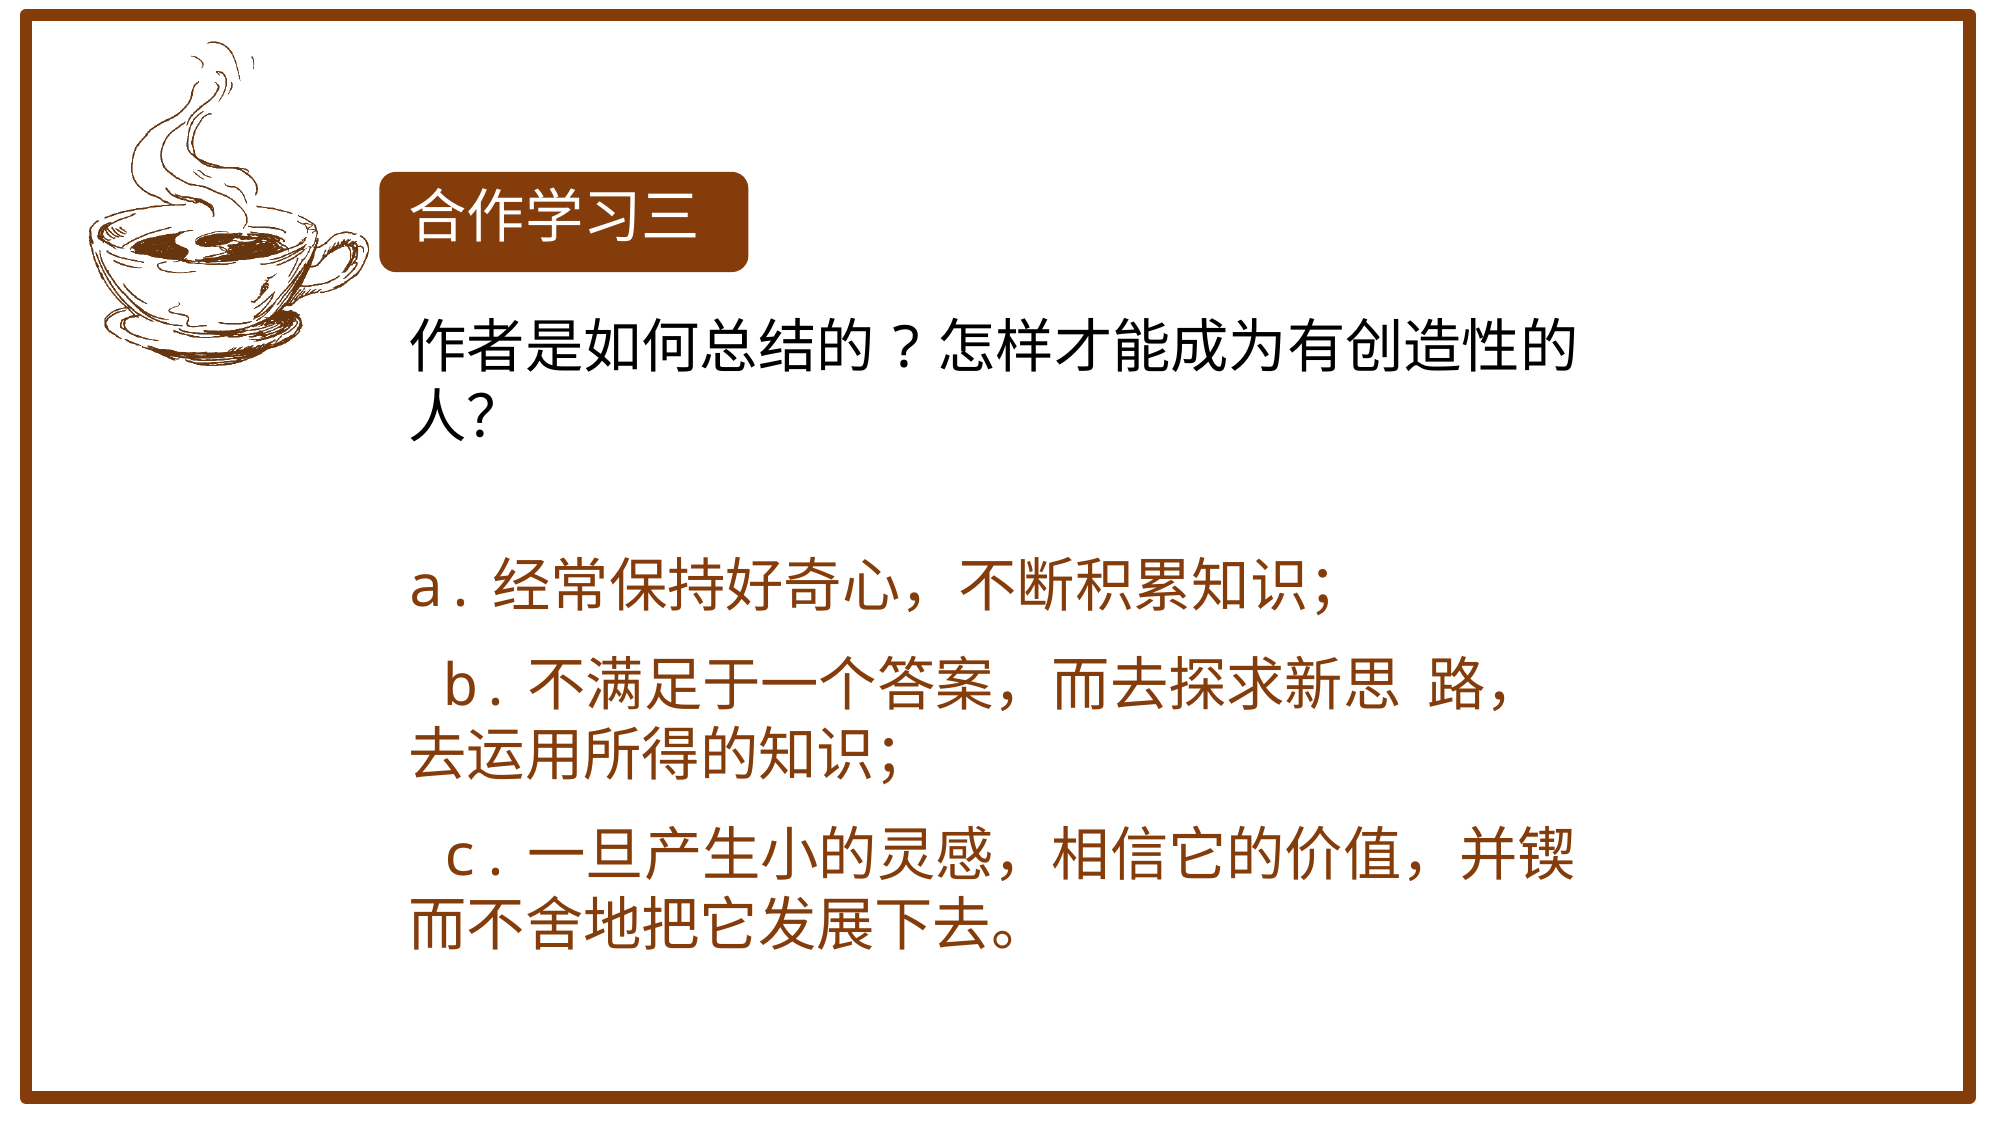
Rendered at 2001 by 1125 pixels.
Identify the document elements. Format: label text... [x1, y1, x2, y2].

text_box [26, 15, 1970, 1098]
text_box 合作学习三 作者是如何总结的?怎样才能成为有创造性的人？ a.经常保持好奇心，不断积累知识； b.不满足于一个答案，而去探求新思 路，去运用所得的知识； c.一旦产生小的灵感，相信它的价值，并锲而不舍地把它发展下去。 [393, 171, 1605, 964]
picture [29, 26, 394, 391]
